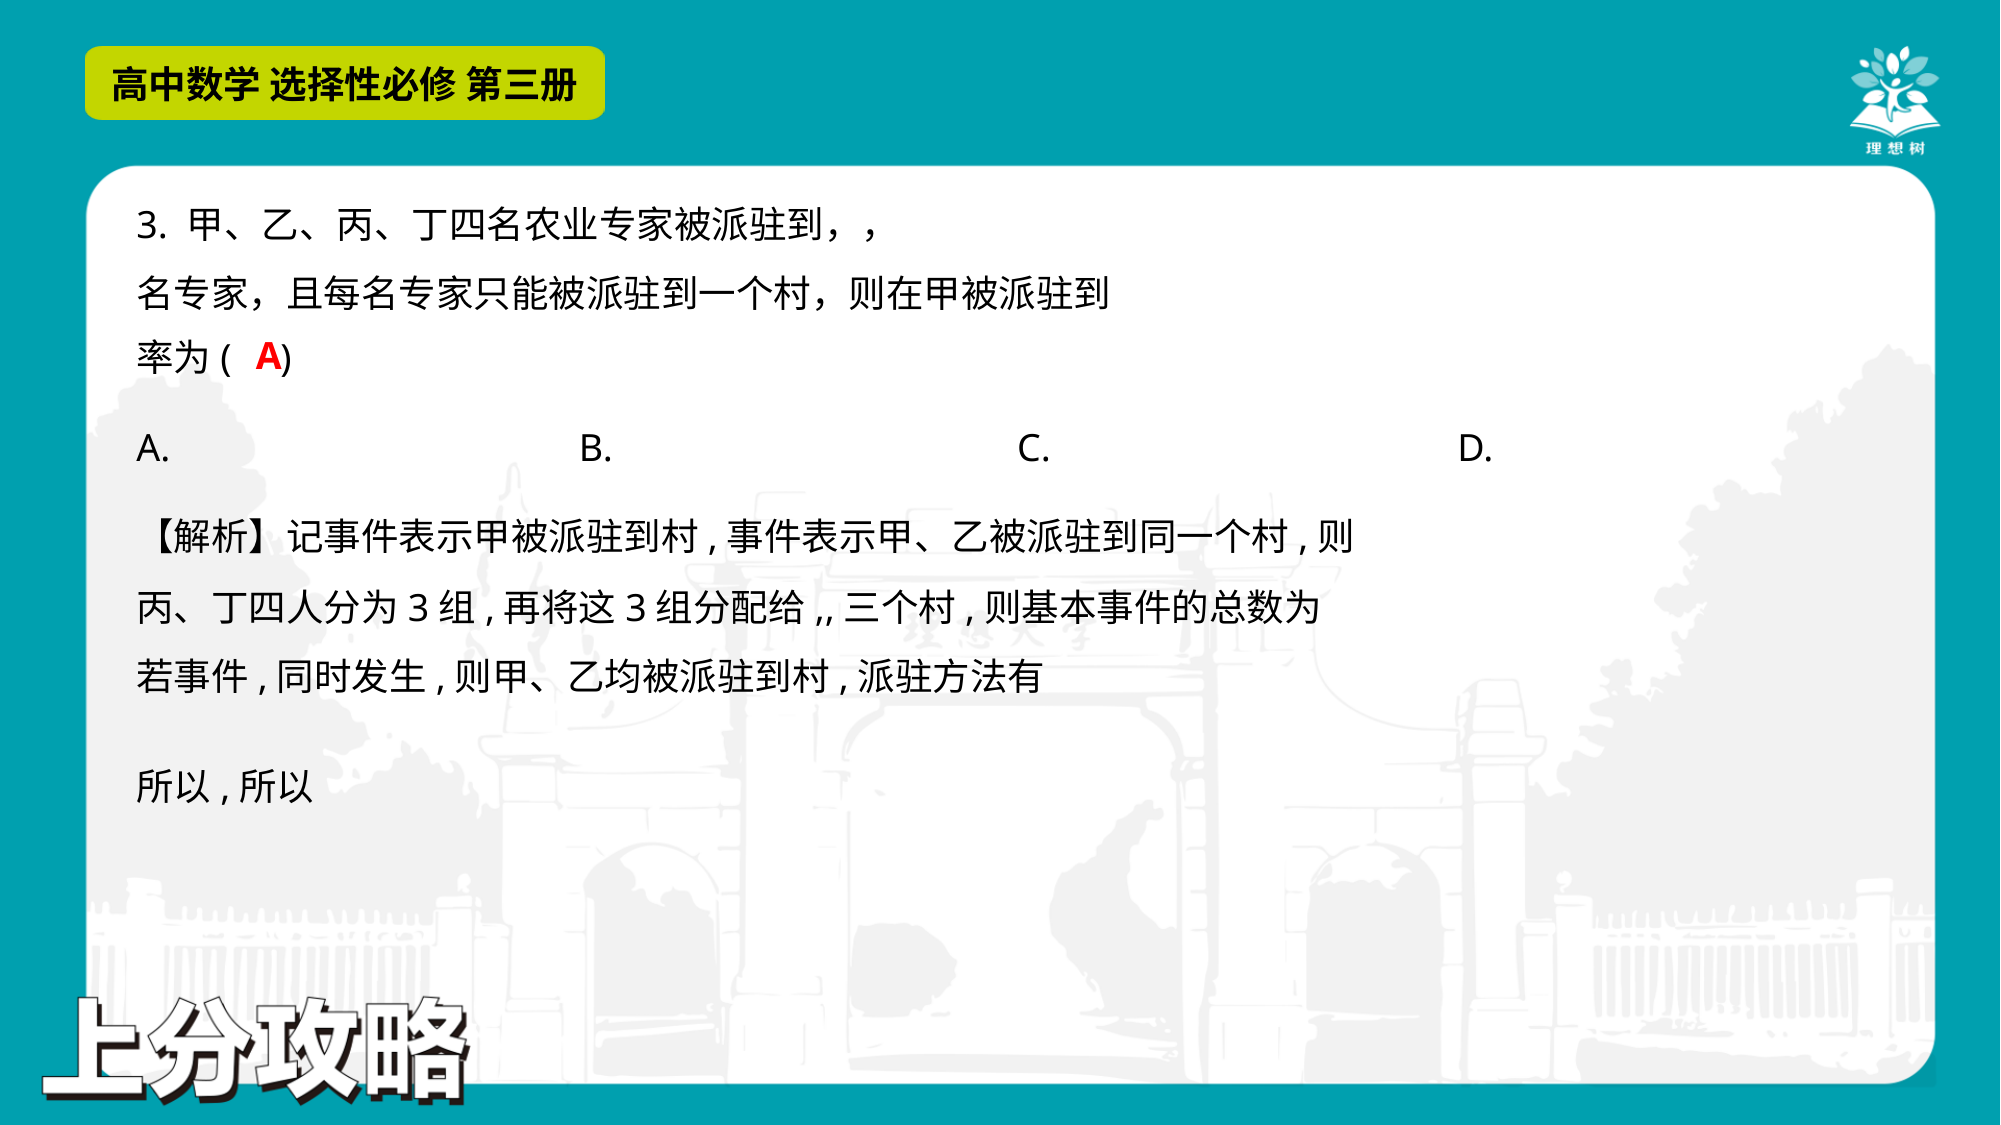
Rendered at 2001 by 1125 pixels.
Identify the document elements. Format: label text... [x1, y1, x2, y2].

picture [0, 0, 2000, 1125]
text_box A [241, 312, 296, 371]
